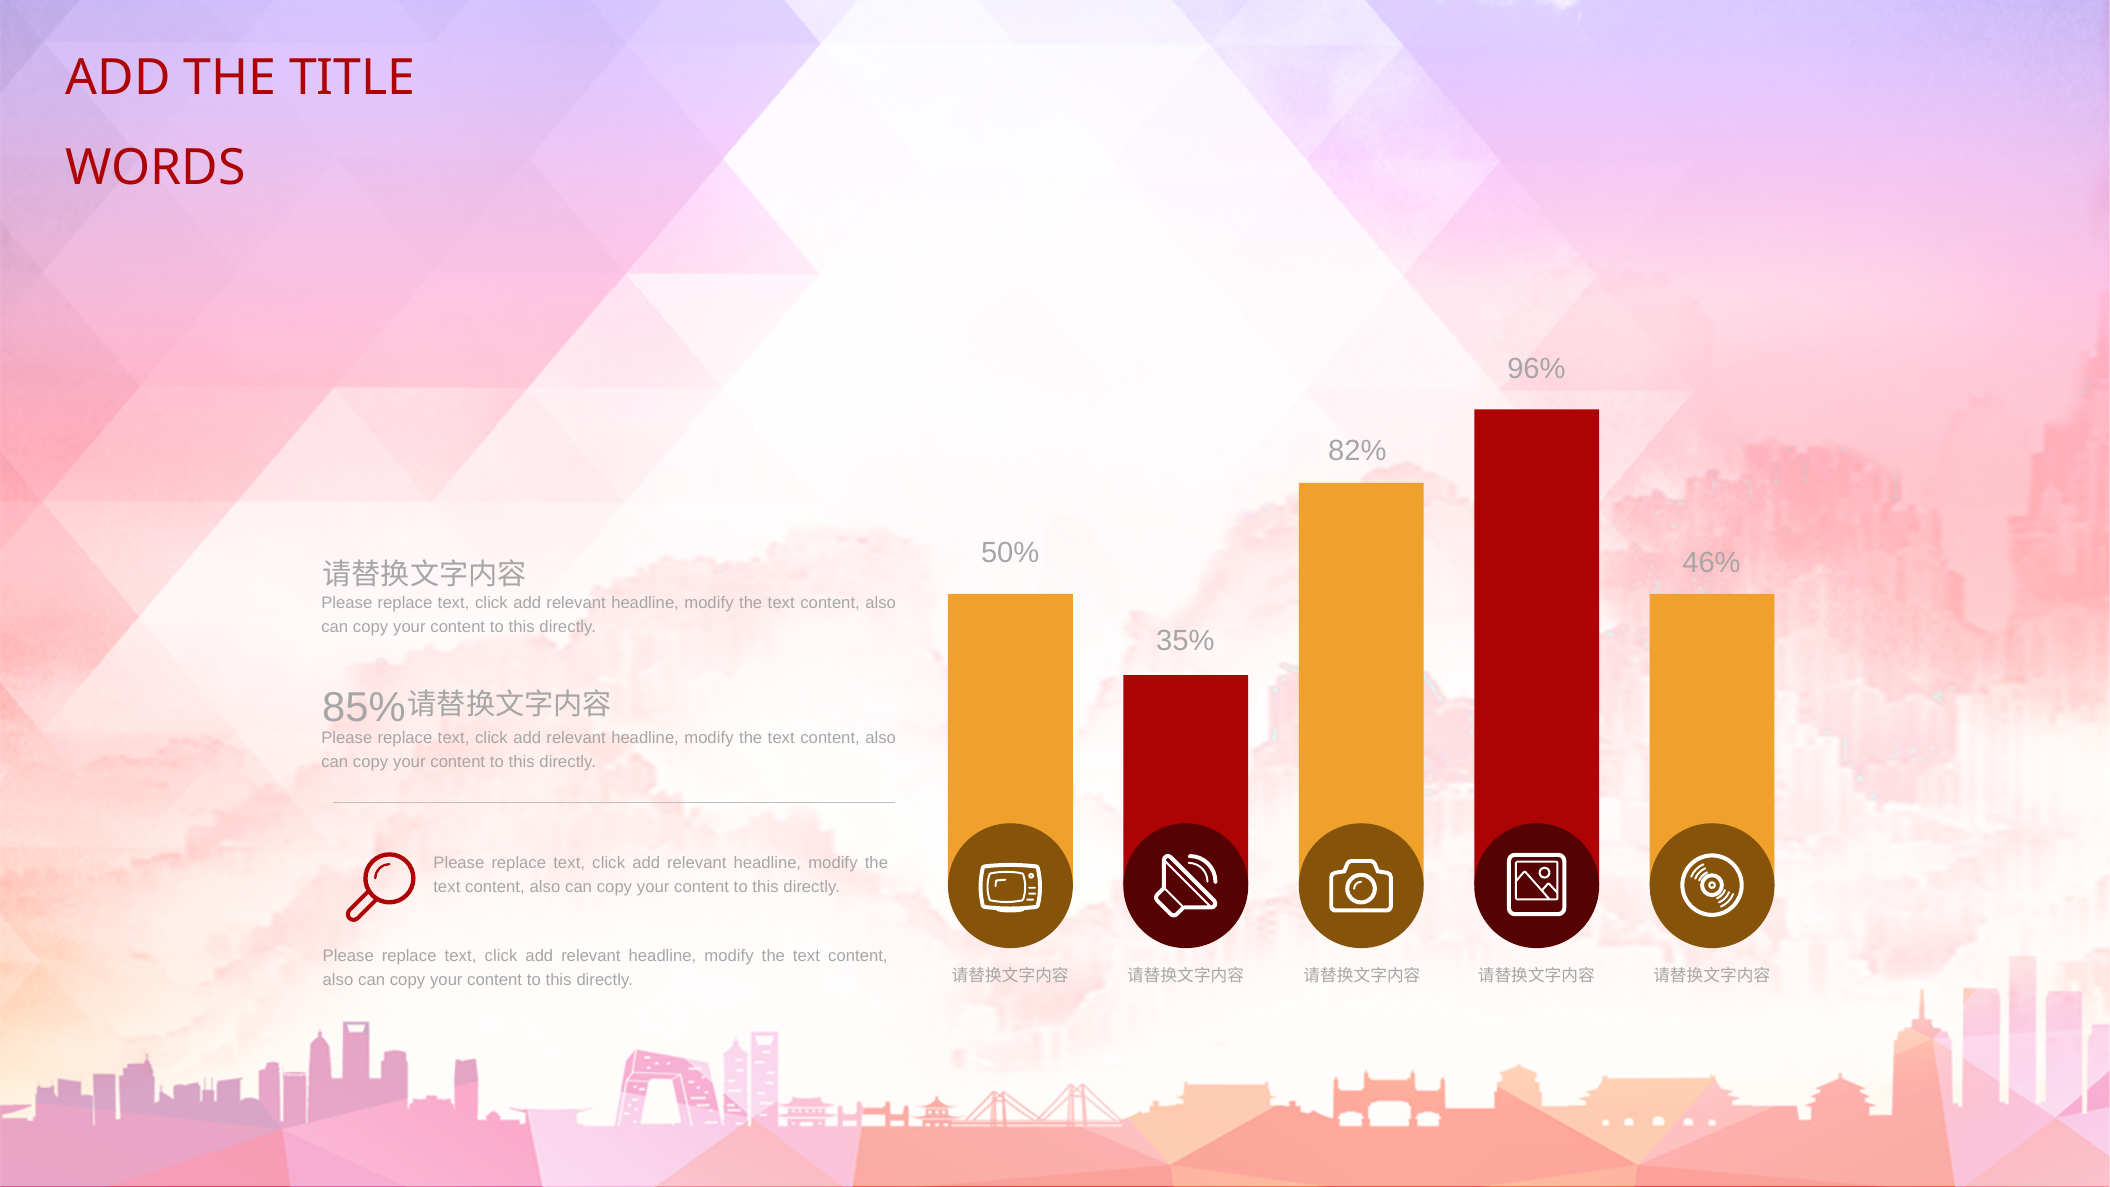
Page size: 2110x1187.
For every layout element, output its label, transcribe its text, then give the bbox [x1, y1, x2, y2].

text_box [1329, 858, 1393, 913]
text_box 请替换文字内容 [1653, 960, 1771, 985]
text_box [1506, 852, 1567, 917]
text_box [1298, 482, 1425, 876]
text_box 50% [980, 526, 1040, 569]
text_box 请替换文字内容 [407, 678, 686, 721]
text_box [1648, 822, 1776, 950]
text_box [1153, 853, 1218, 918]
text_box [947, 593, 1074, 875]
text_box Please replace text, click add relevant headline, modify the text content, also can copy your content to this directly. [321, 723, 897, 772]
text_box 请替换文字内容 [1477, 960, 1596, 985]
text_box 35% [1156, 614, 1215, 657]
text_box 82% [1328, 424, 1387, 467]
text_box [1473, 822, 1601, 950]
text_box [1680, 853, 1744, 917]
text_box [946, 822, 1074, 950]
text_box Please replace text, click add relevant headline, modify the text content, also can copy your content to this directly. [321, 588, 897, 637]
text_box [978, 862, 1043, 913]
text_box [345, 852, 416, 922]
text_box [1649, 593, 1776, 877]
text_box Please replace text, click add relevant headline, modify the text content, also can copy your content to this directly. [322, 941, 889, 989]
text_box 请替换文字内容 [951, 961, 1070, 985]
text_box [1122, 822, 1250, 950]
text_box 请替换文字内容 [1127, 961, 1245, 985]
text_box 请替换文字内容 [1303, 961, 1421, 985]
text_box [1122, 674, 1249, 876]
text_box ADD THE TITLE WORDS [50, 7, 583, 202]
text_box [1297, 822, 1425, 950]
text_box 85% [322, 669, 406, 723]
text_box 46% [1682, 536, 1742, 579]
text_box [1473, 408, 1600, 875]
text_box Please replace text, click add relevant headline, modify the text content, also can copy your content to this directly. [433, 847, 889, 896]
text_box 请替换文字内容 [322, 548, 528, 588]
text_box 96% [1507, 341, 1566, 384]
